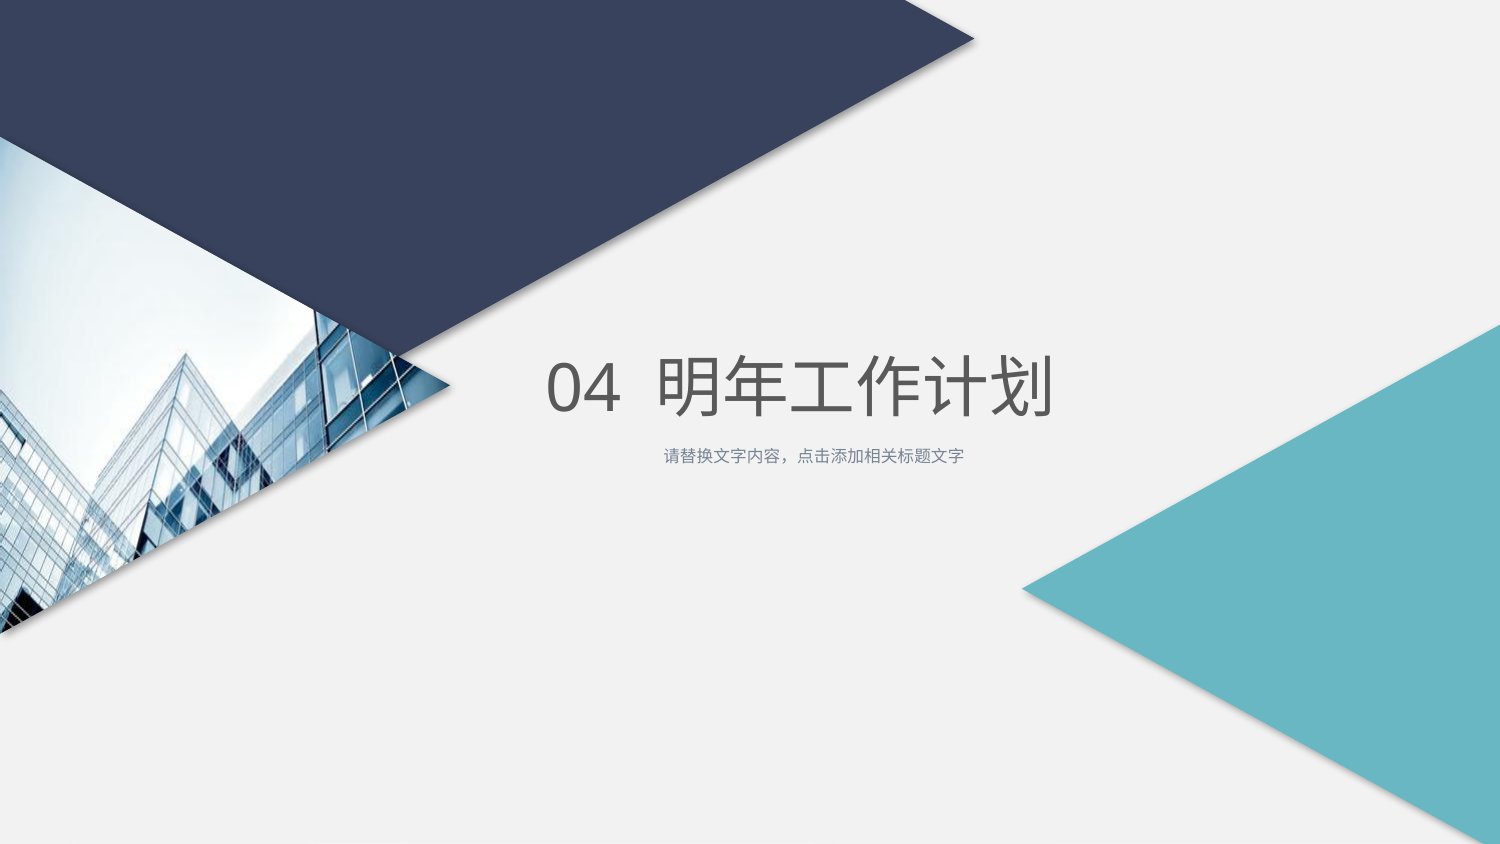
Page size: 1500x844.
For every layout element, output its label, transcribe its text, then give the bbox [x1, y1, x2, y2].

text_box [1019, 322, 1500, 844]
text_box 04 明年工作计划 [545, 344, 1270, 425]
text_box [0, 134, 453, 636]
text_box [0, 0, 977, 355]
text_box 请替换文字内容，点击添加相关标题文字 [663, 445, 1120, 466]
